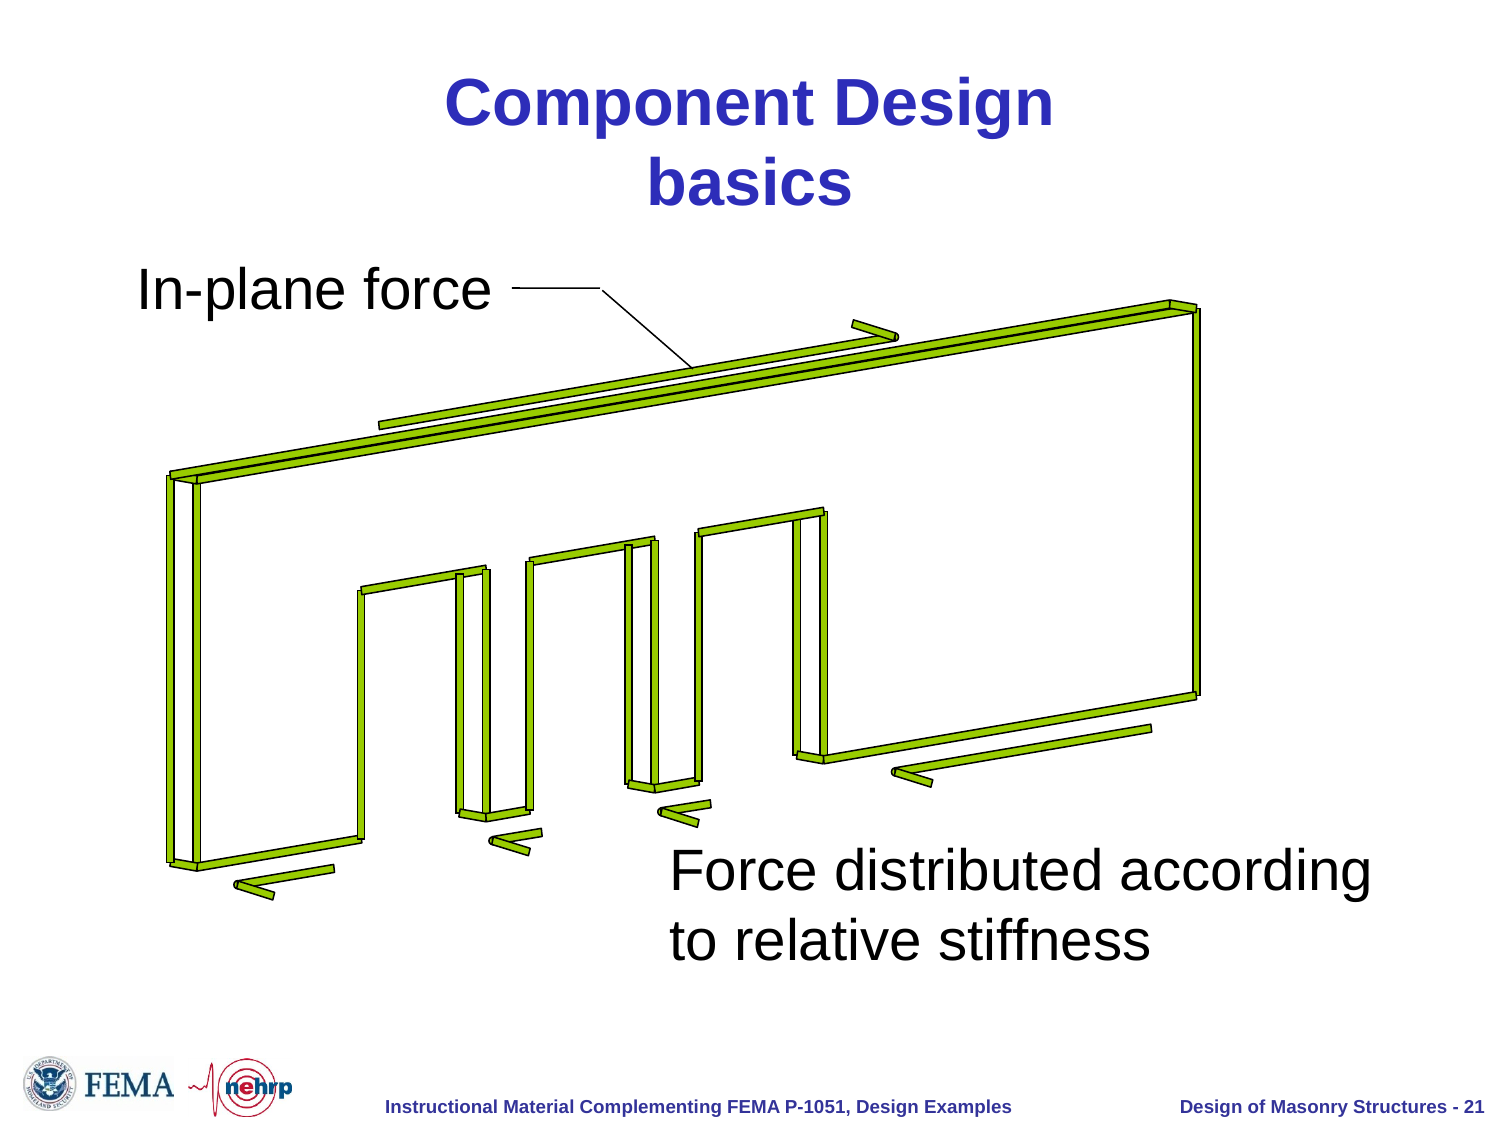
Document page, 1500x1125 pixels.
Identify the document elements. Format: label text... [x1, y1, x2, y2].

footer Instructional Material Complementing FEMA P-1051, Design Examples [337, 1087, 1042, 1125]
text_box Force distributed according to relative stiffness [654, 825, 1450, 980]
title Component Design basics [75, 45, 1425, 233]
picture [23, 1056, 174, 1111]
slide_number Design of Masonry Structures - 21 [1042, 1077, 1500, 1125]
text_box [166, 287, 1201, 901]
picture [188, 1058, 292, 1117]
text_box In-plane force [121, 244, 514, 329]
